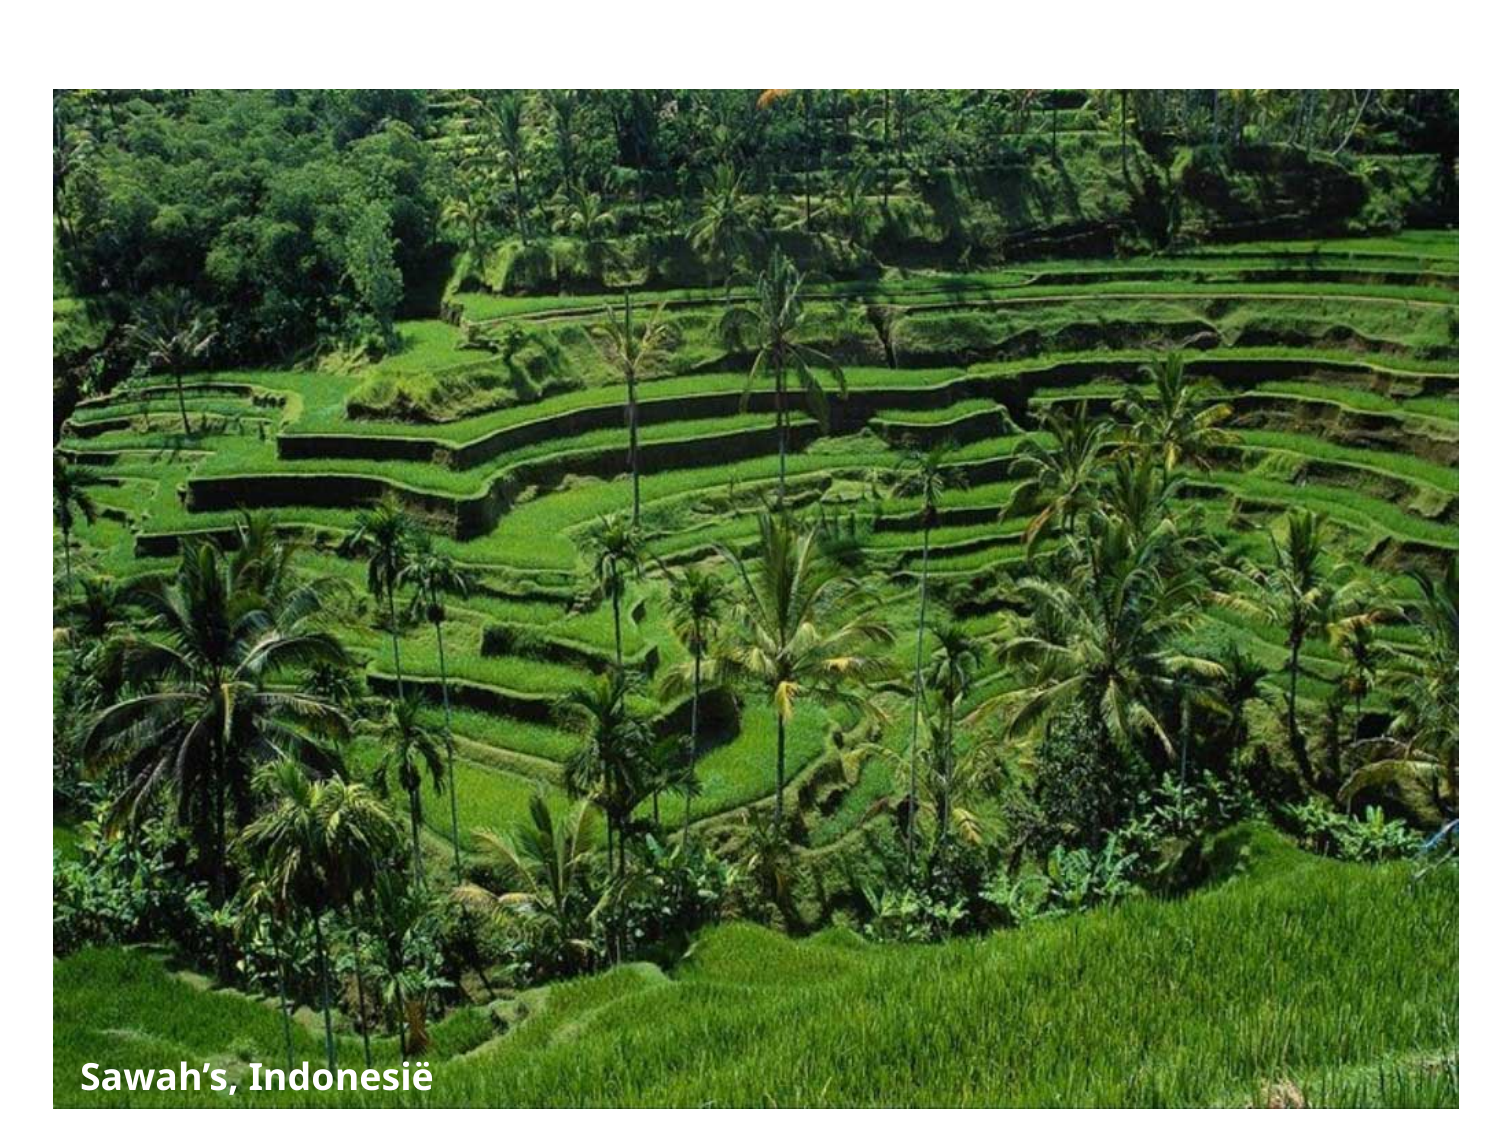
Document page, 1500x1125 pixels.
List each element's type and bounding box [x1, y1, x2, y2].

picture [52, 89, 1459, 1110]
